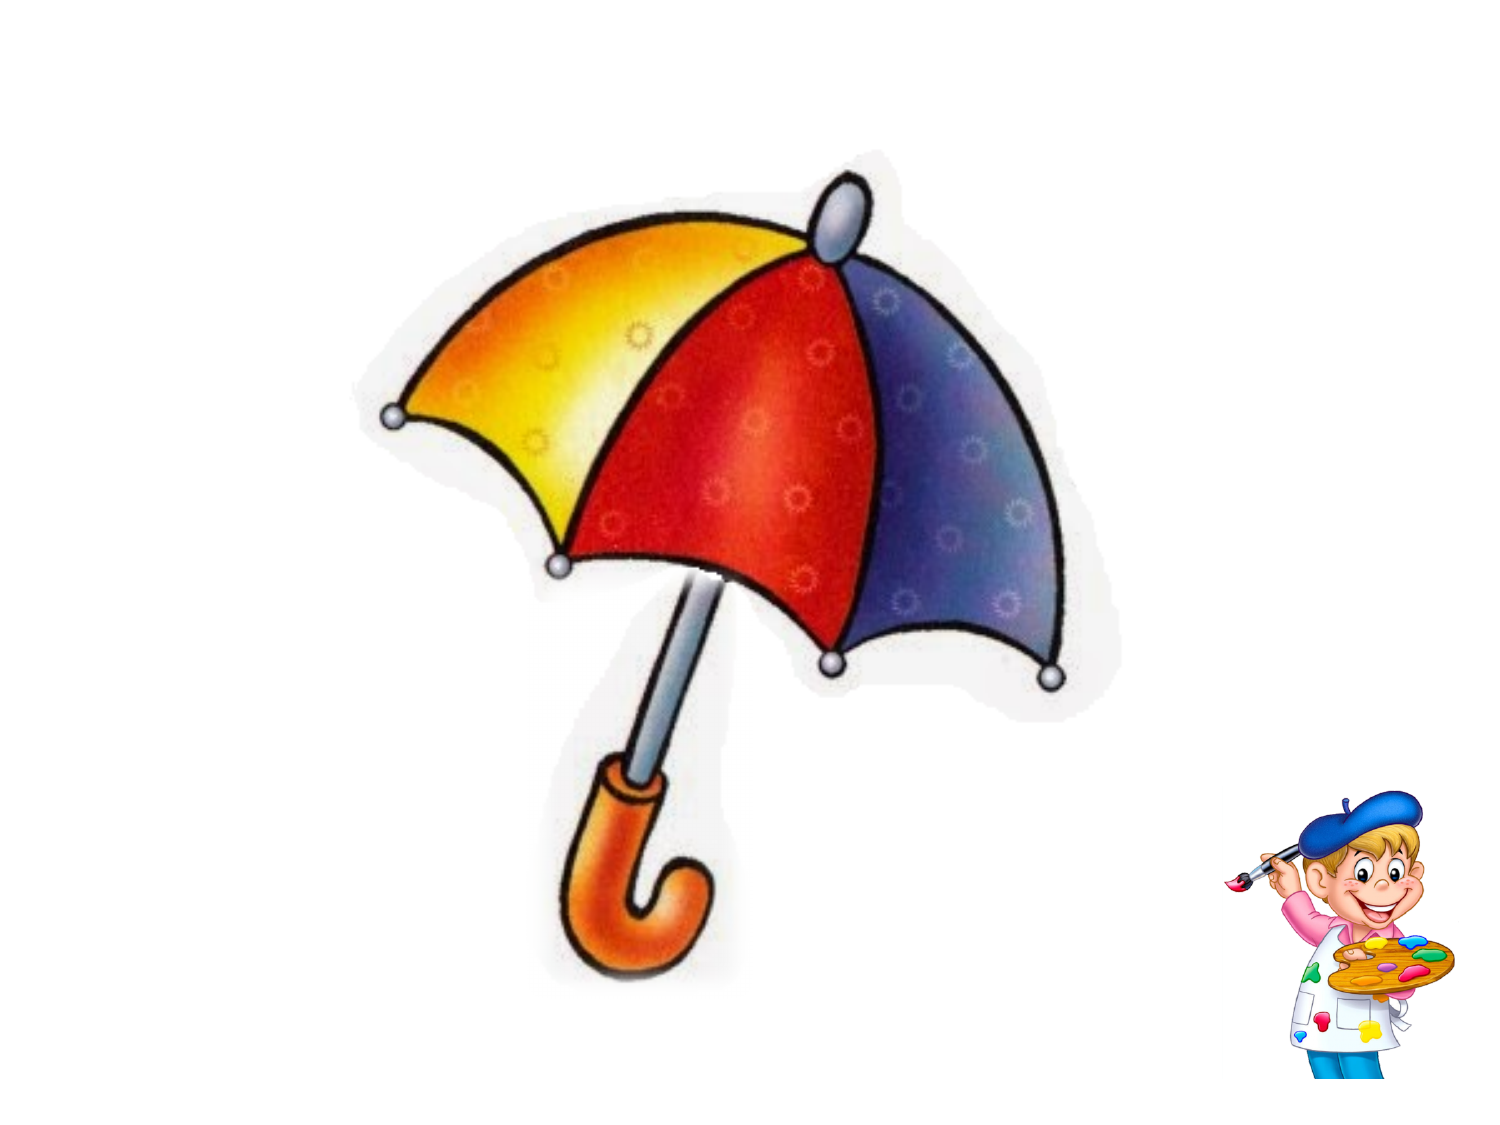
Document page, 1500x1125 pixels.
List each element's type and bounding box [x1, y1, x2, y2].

picture [1222, 786, 1459, 1079]
picture [348, 148, 1127, 1000]
